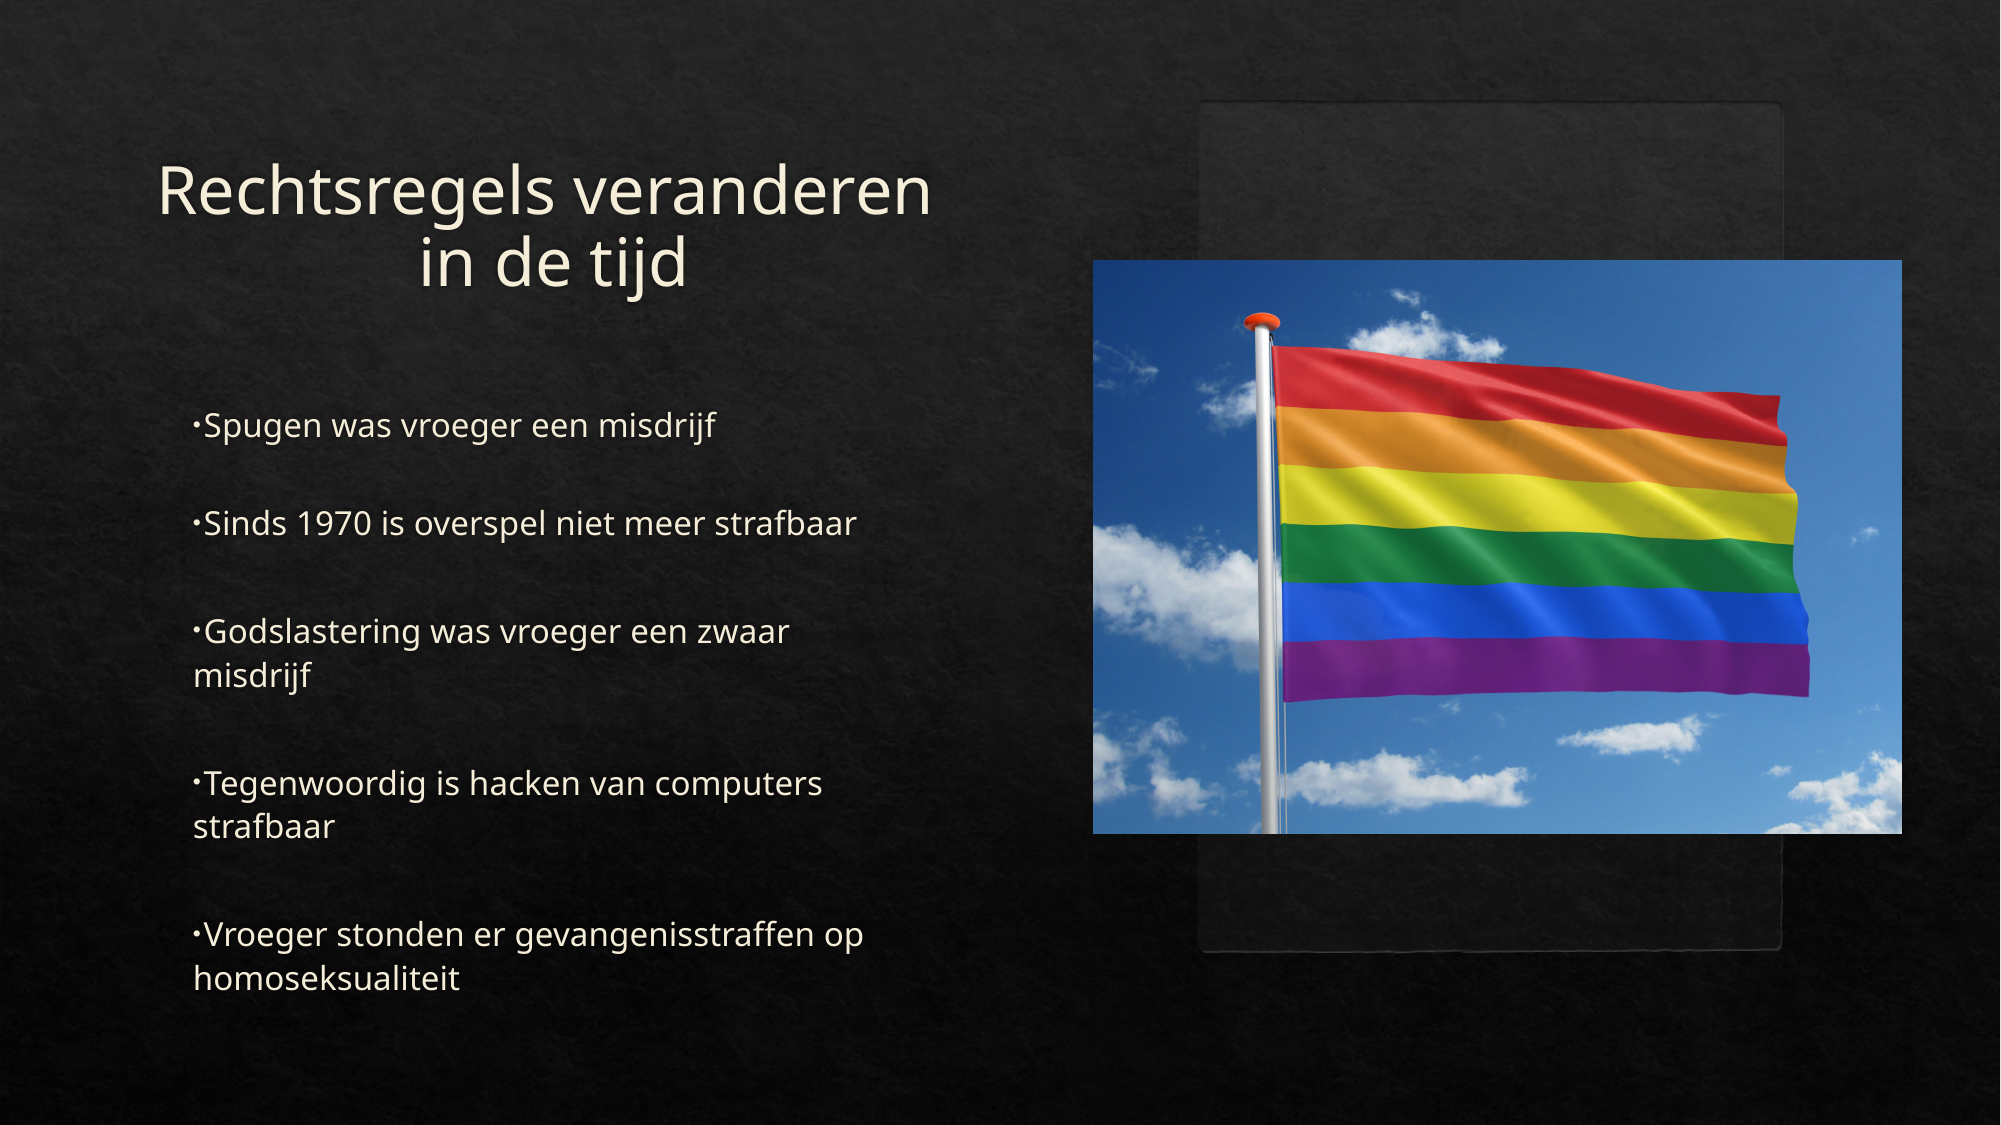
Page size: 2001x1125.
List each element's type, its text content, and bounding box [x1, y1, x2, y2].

list Spugen was vroeger een misdrijf Sinds 1970 is overspel niet meer strafbaar Godslastering was vroeger een zwaar misdrijf Tegenwoordig is hacken van computers strafbaar Vroeger stonden er gevangenisstraffen op homoseksualiteit [177, 308, 931, 1043]
picture [1093, 99, 1902, 954]
title Rechtsregels veranderen in de tijd [85, 33, 1023, 309]
